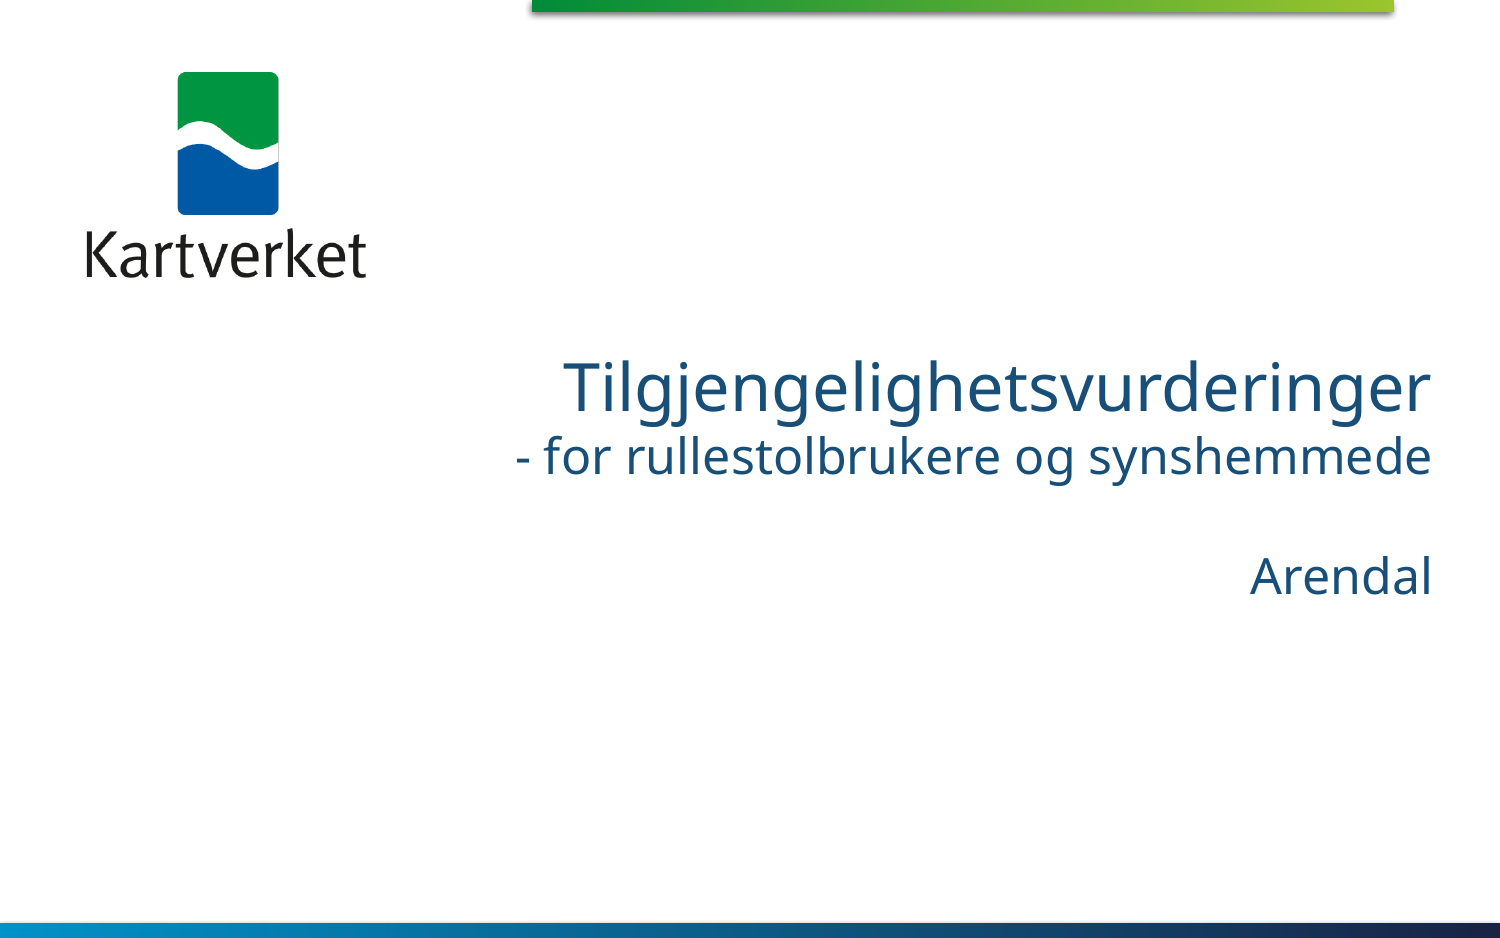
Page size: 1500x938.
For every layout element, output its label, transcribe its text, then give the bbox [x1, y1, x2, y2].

text_box Tilgjengelighetsvurderinger - for rullestolbrukere og synshemmede Arendal [66, 337, 1449, 613]
